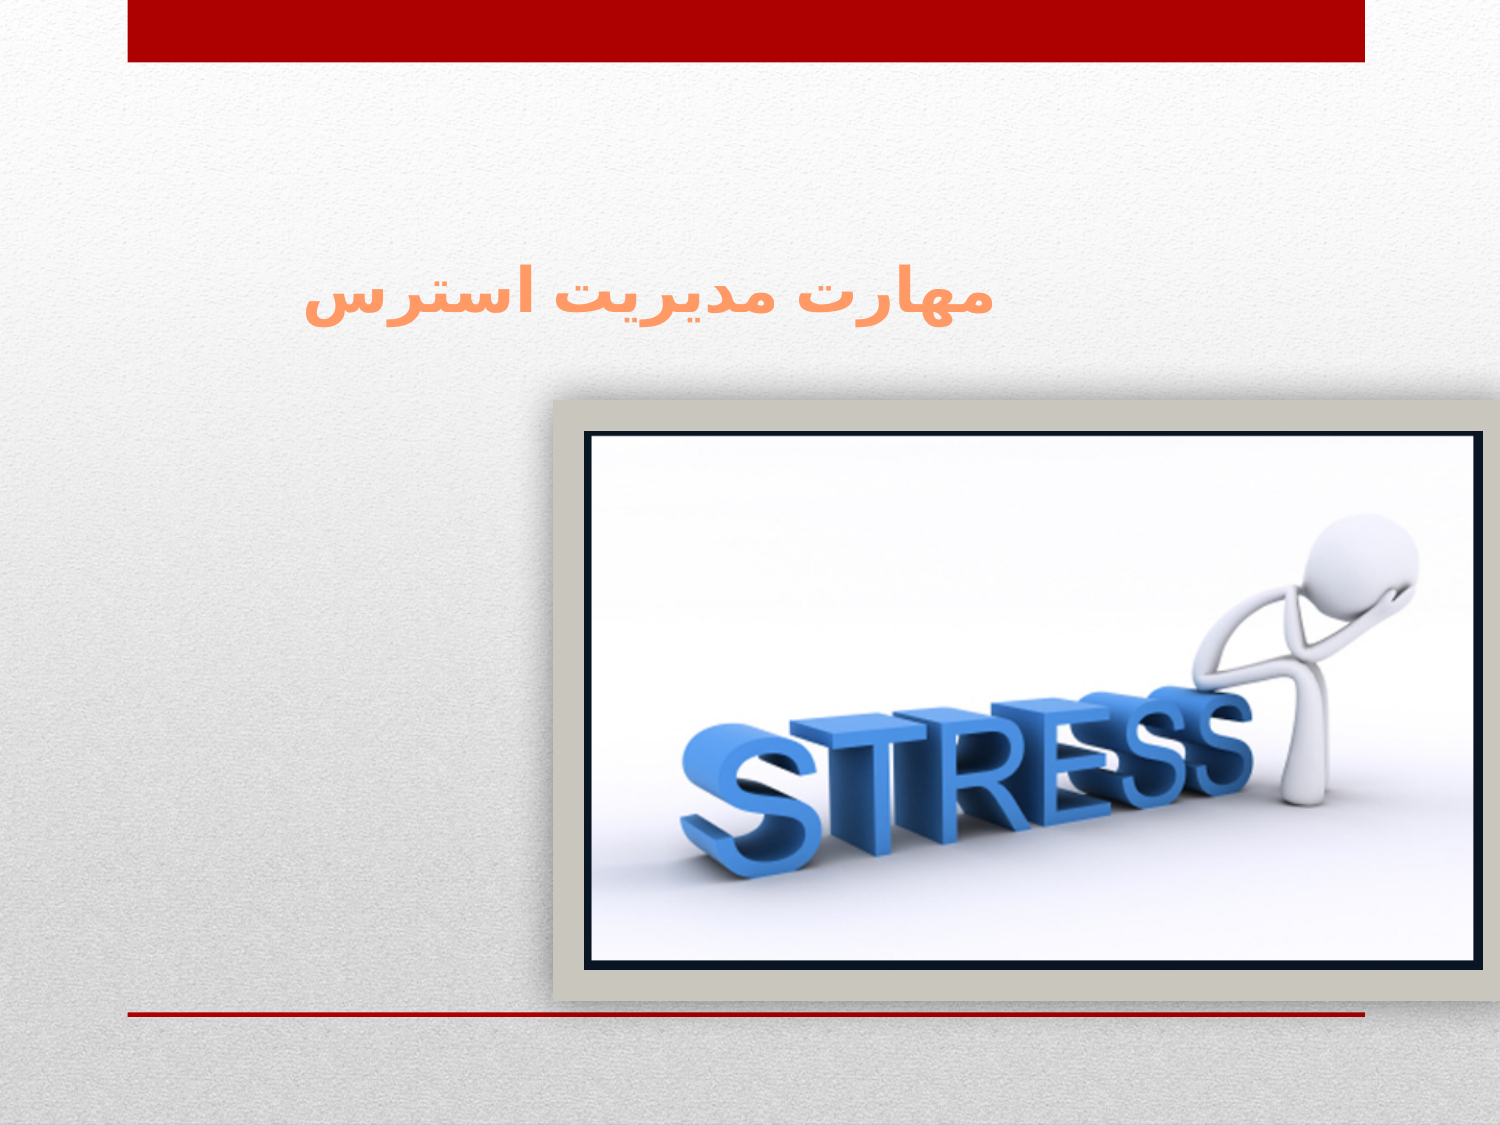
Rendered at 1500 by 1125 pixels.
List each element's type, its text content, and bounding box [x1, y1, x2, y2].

list مهارت مدیریت استرس [103, 140, 1397, 377]
picture [583, 429, 1484, 971]
